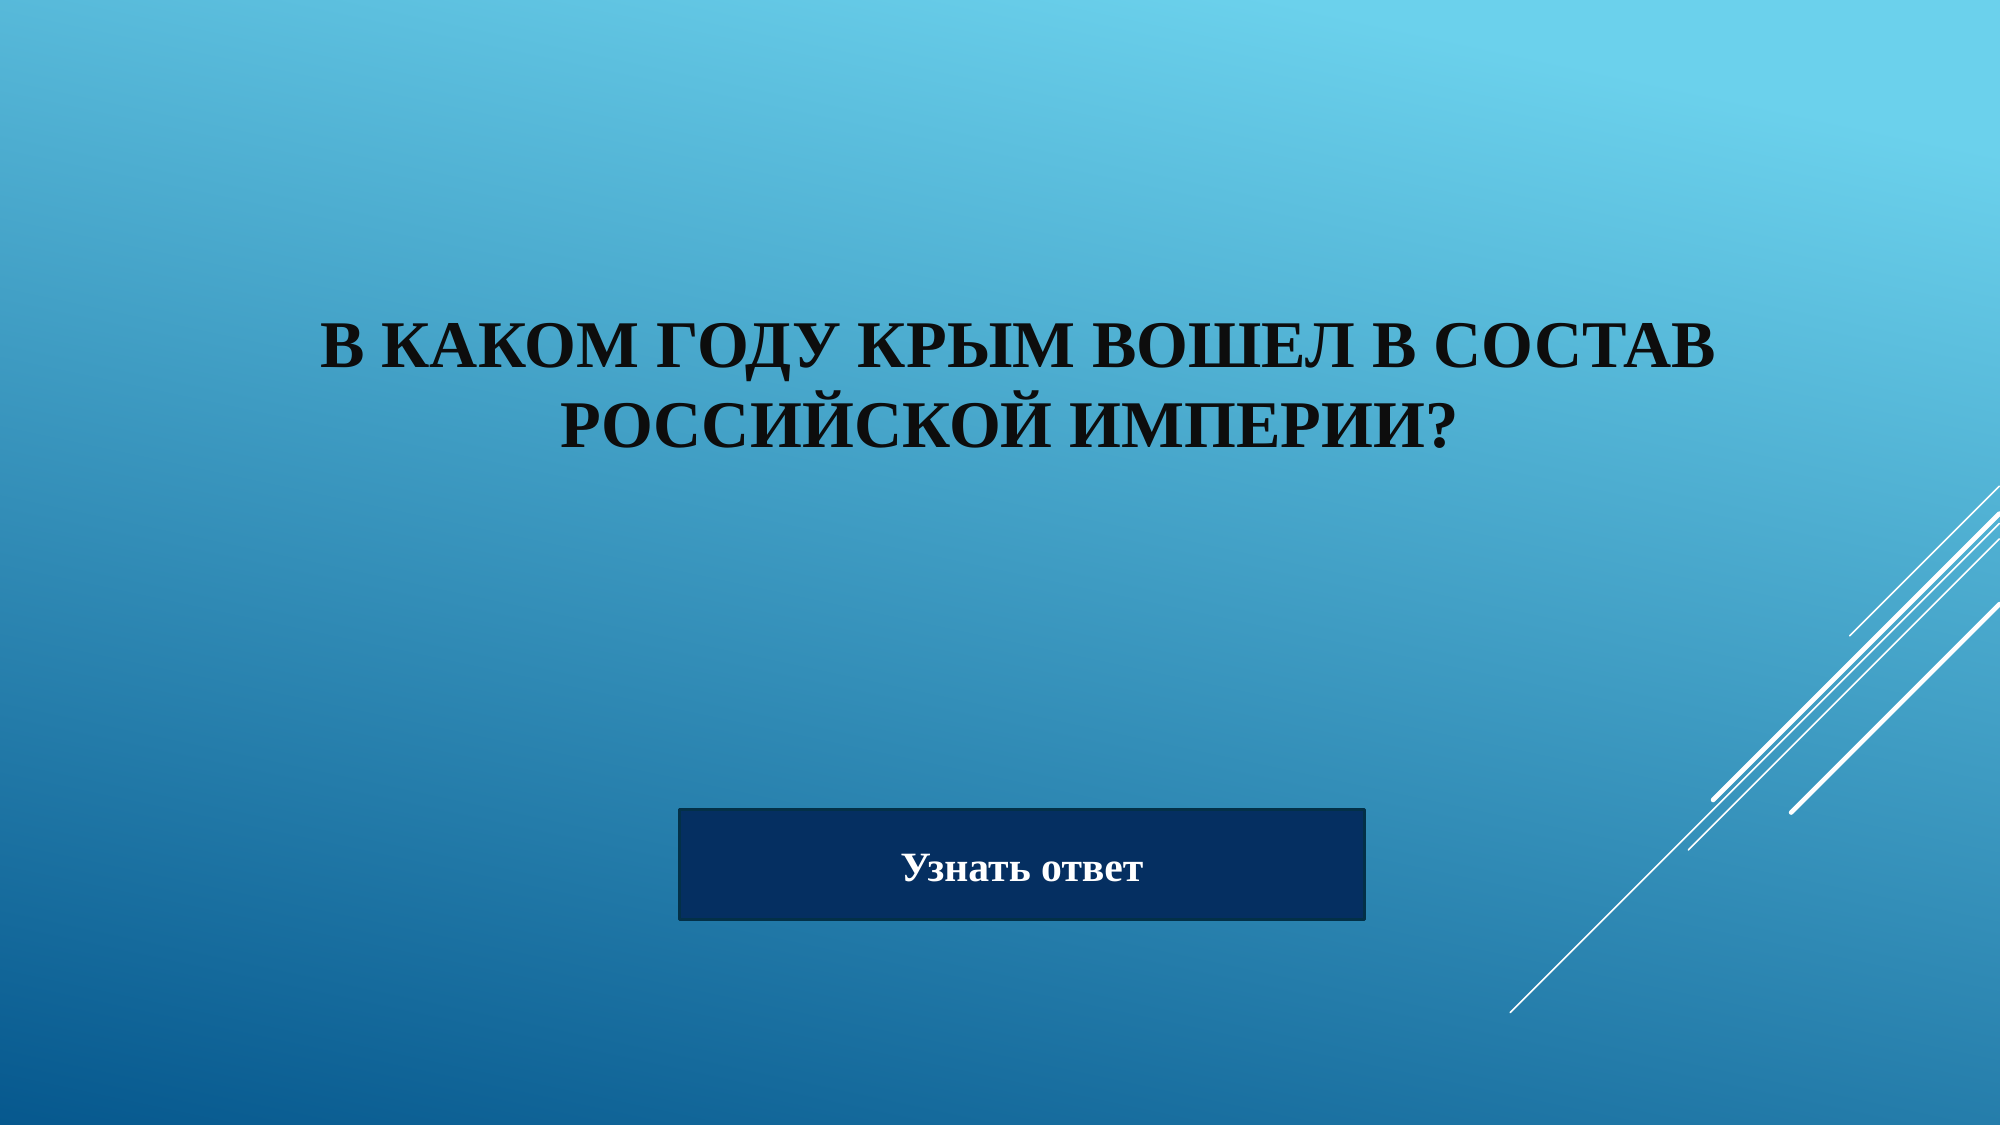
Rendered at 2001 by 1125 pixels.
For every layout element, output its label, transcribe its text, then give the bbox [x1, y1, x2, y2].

title В каком году Крым вошел в состав Российской империи? [156, 141, 1882, 701]
